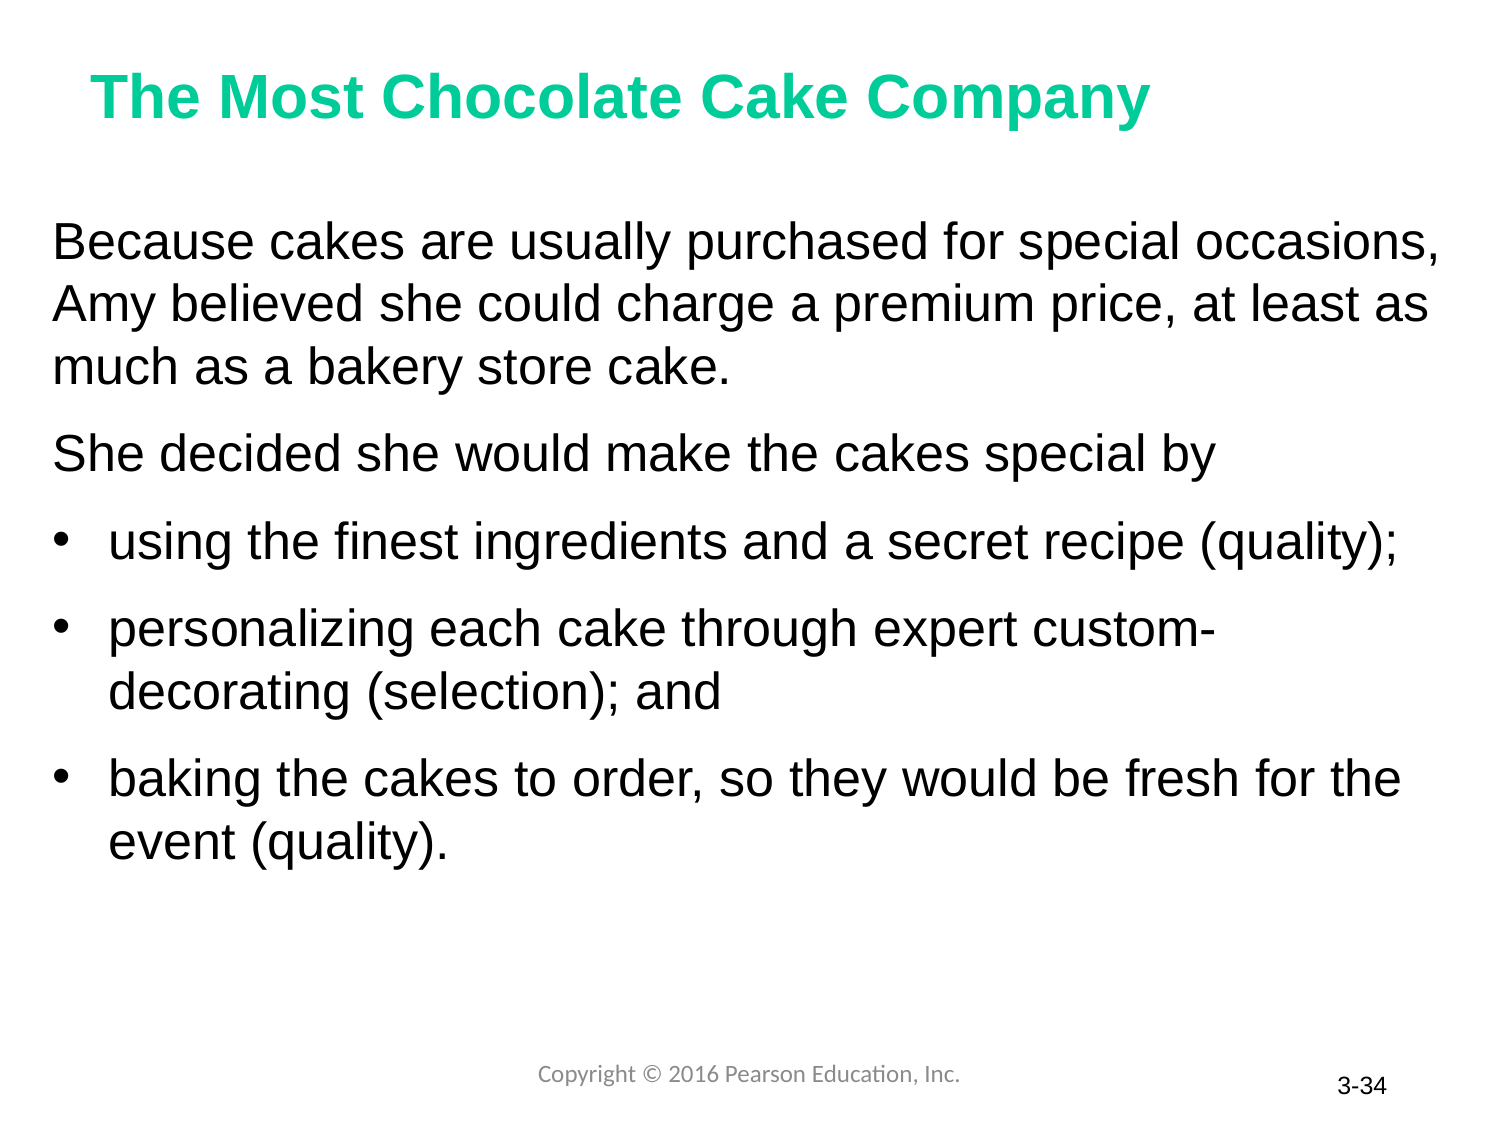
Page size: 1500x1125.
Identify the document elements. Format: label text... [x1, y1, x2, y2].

title The Most Chocolate Cake Company [75, 0, 1425, 188]
footer Copyright © 2016 Pearson Education, Inc. [512, 1042, 988, 1103]
list Because cakes are usually purchased for special occasions, Amy believed she could charge a premium price, at least as much as a bakery store cake. She decided she would make the cakes special by using the finest ingredients and a secret recipe (quality); personalizing each cake through expert custom-decorating (selection); and baking the cakes to order, so they would be fresh for the event (quality). [37, 200, 1475, 988]
